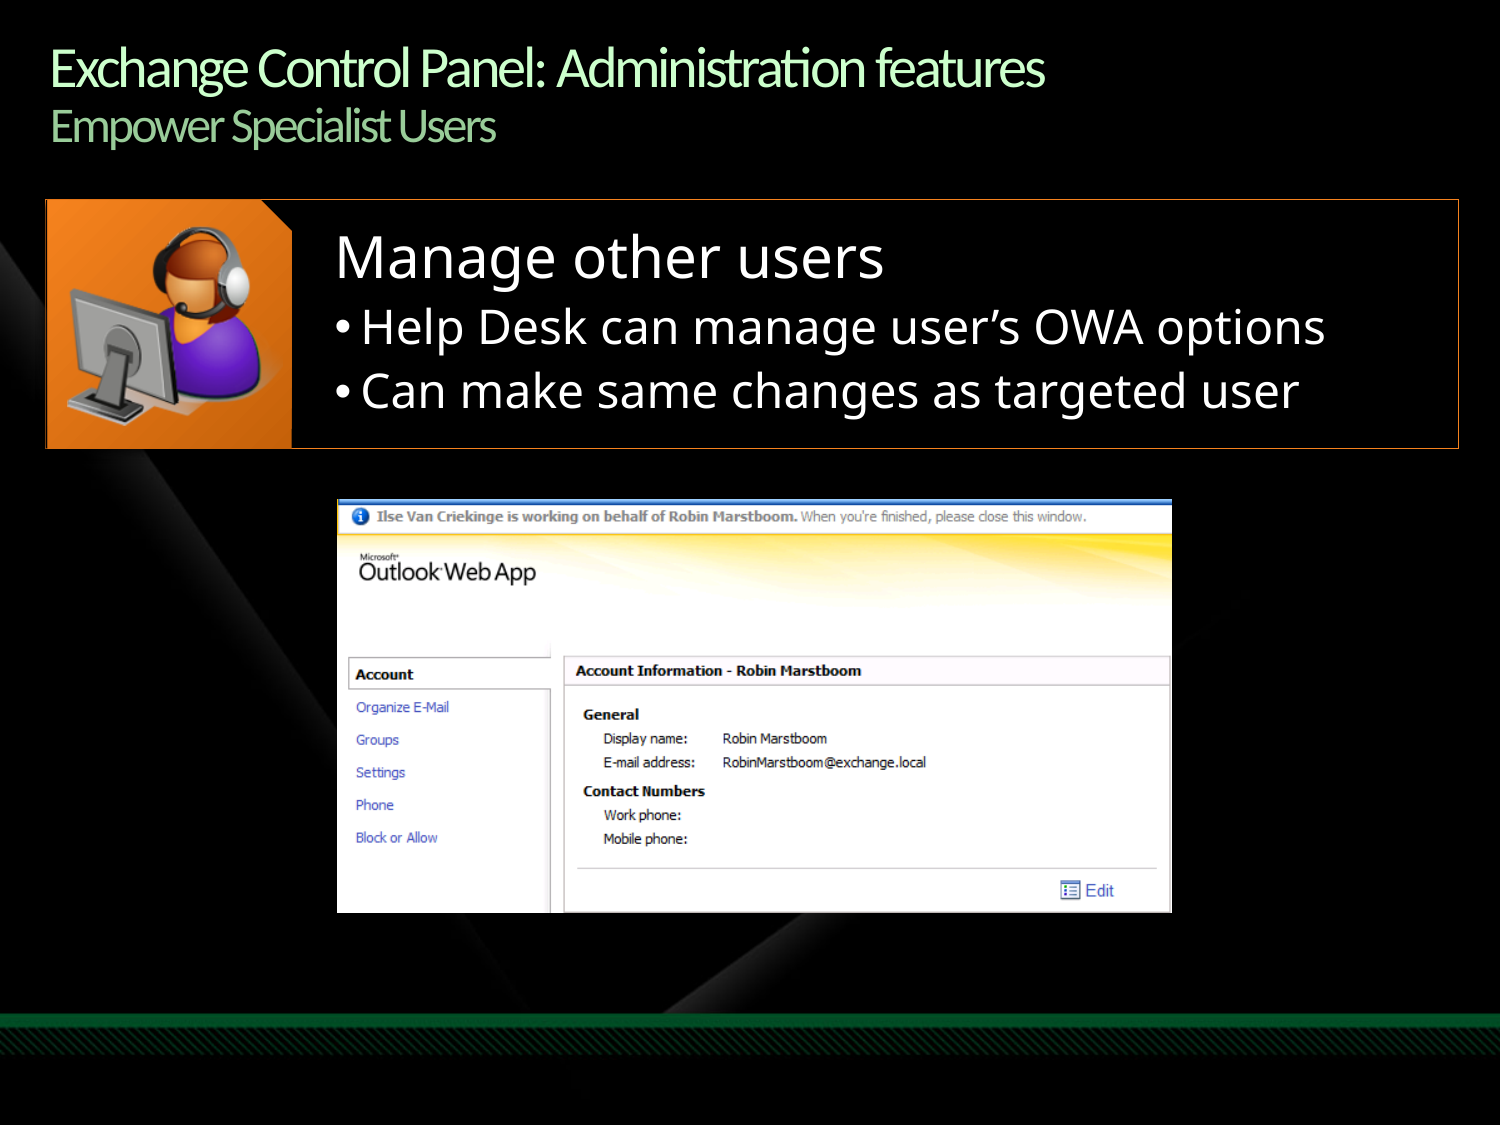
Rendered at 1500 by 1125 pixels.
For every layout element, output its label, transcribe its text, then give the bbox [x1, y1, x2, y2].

text_box [47, 199, 292, 449]
text_box Manage other users Help Desk can manage user’s OWA options Can make same changes as targeted user [322, 221, 1429, 426]
text_box [261, 199, 1459, 449]
title Exchange Control Panel: Administration features Empower Specialist Users [49, 36, 1405, 137]
picture [0, 0, 1500, 1125]
text_box [324, 202, 1434, 413]
text_box [97, 73, 1298, 174]
